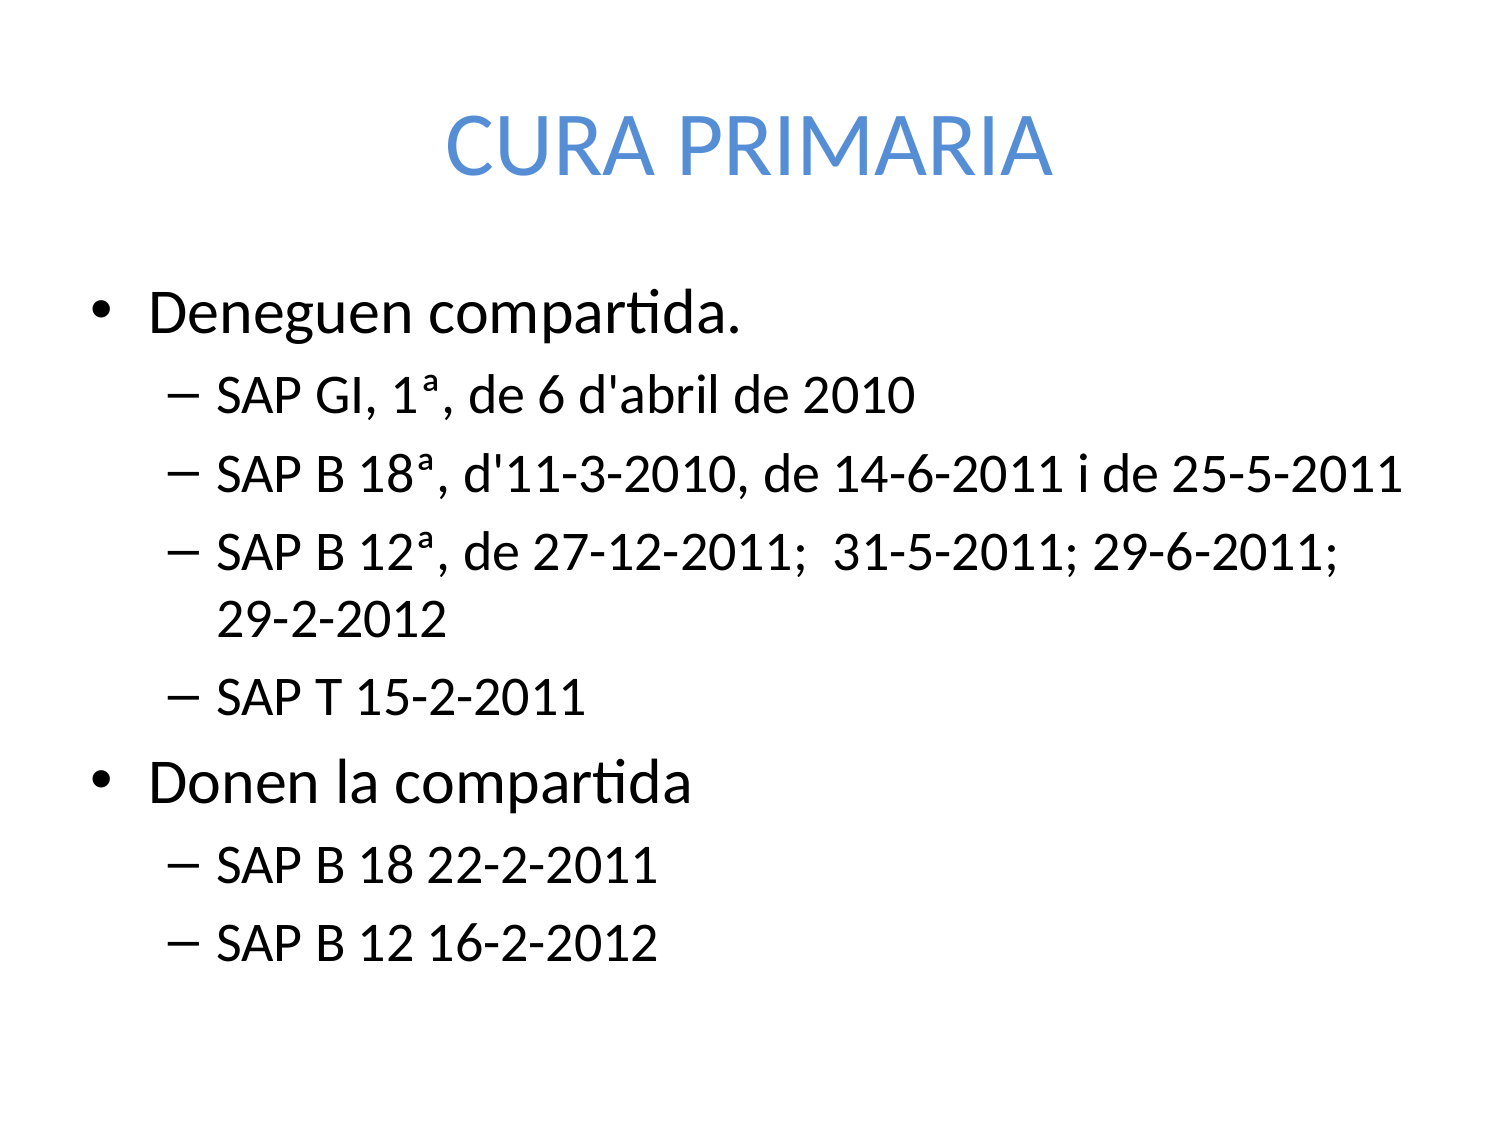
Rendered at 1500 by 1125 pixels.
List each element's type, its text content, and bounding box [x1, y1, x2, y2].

title CURA PRIMARIA [75, 45, 1425, 233]
list Deneguen compartida. SAP GI, 1ª, de 6 d'abril de 2010 SAP B 18ª, d'11-3-2010, de 14-6-2011 i de 25-5-2011 SAP B 12ª, de 27-12-2011; 31-5-2011; 29-6-2011; 29-2-2012 SAP T 15-2-2011 Donen la compartida SAP B 18 22-2-2011 SAP B 12 16-2-2012 [75, 262, 1425, 1005]
